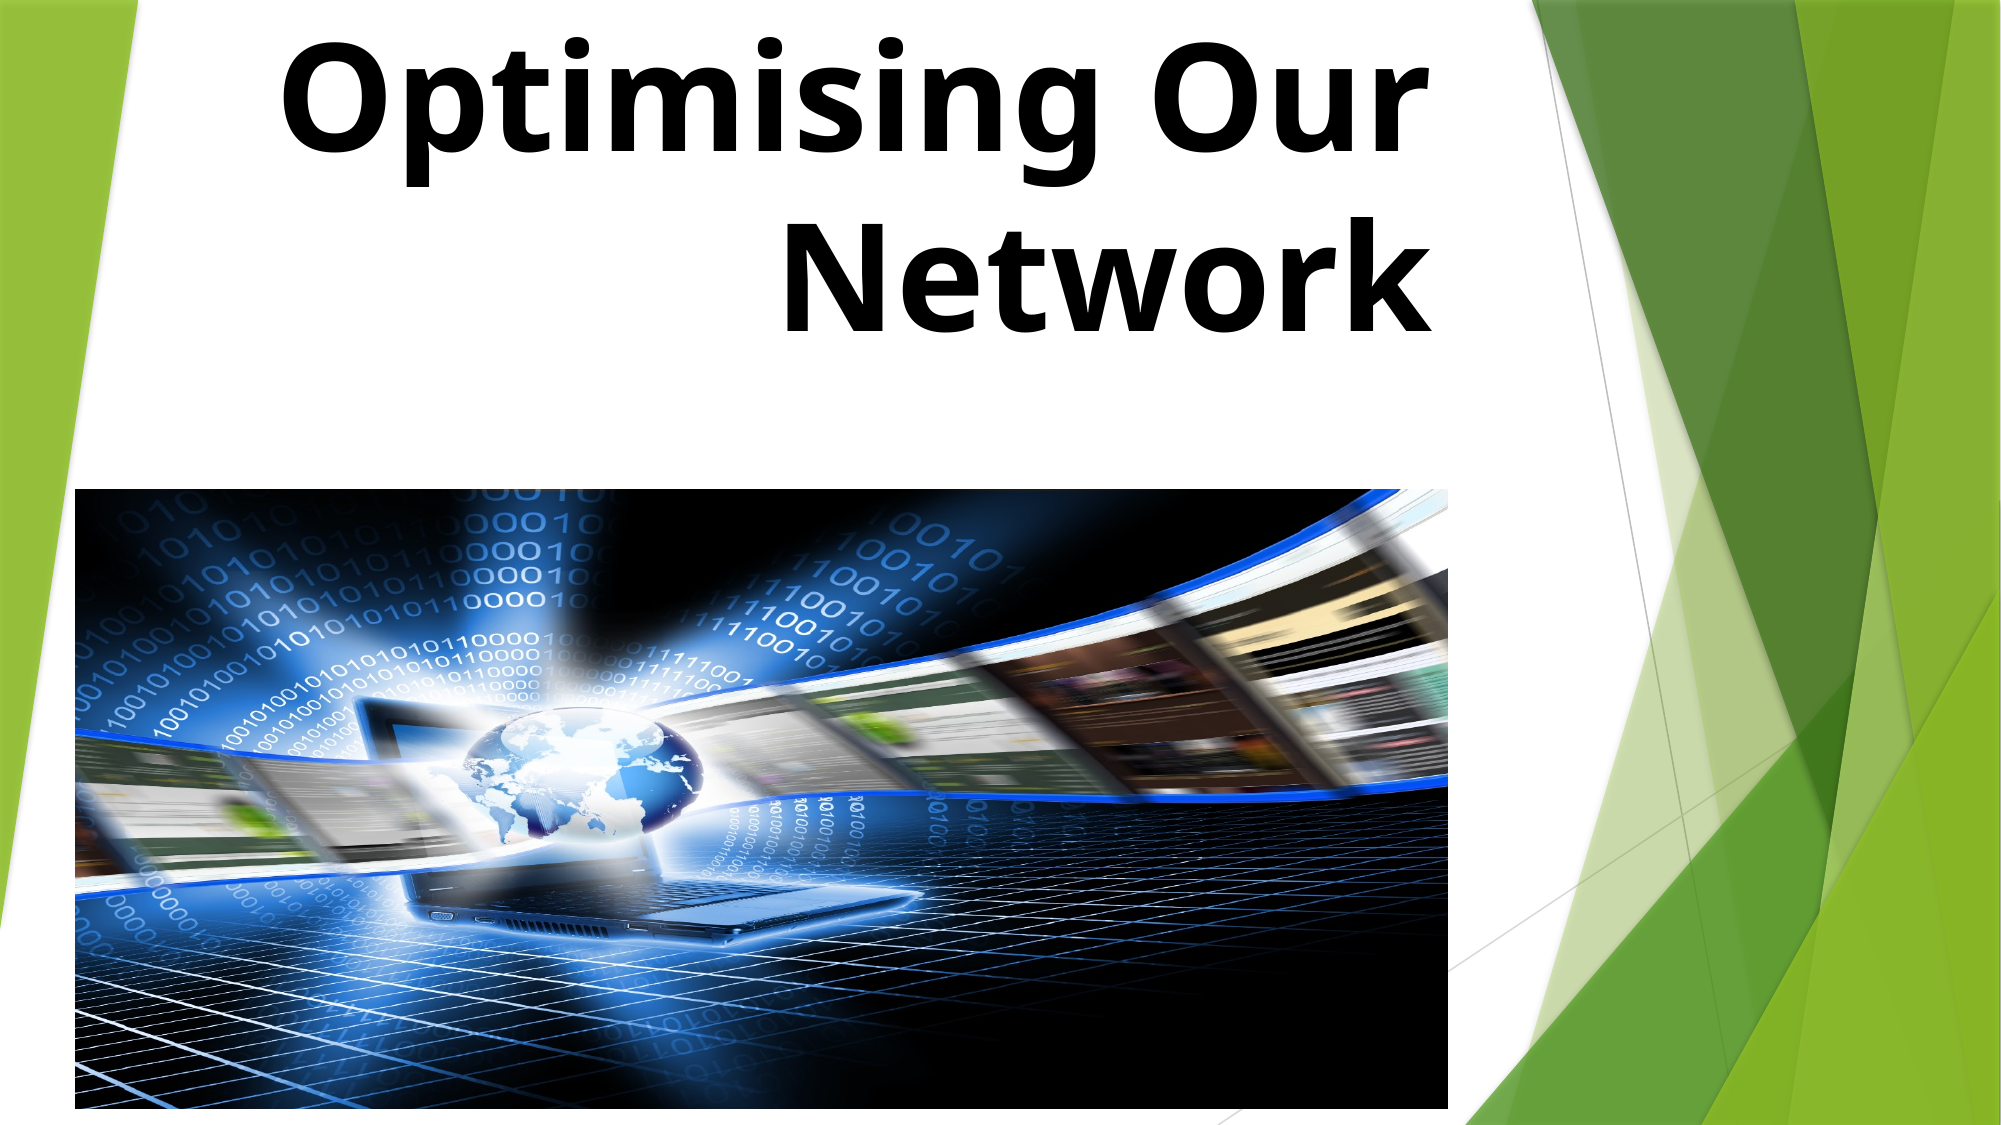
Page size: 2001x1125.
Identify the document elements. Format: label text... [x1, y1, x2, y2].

title Optimising Our Network [173, 21, 1448, 370]
picture [74, 489, 1449, 1110]
